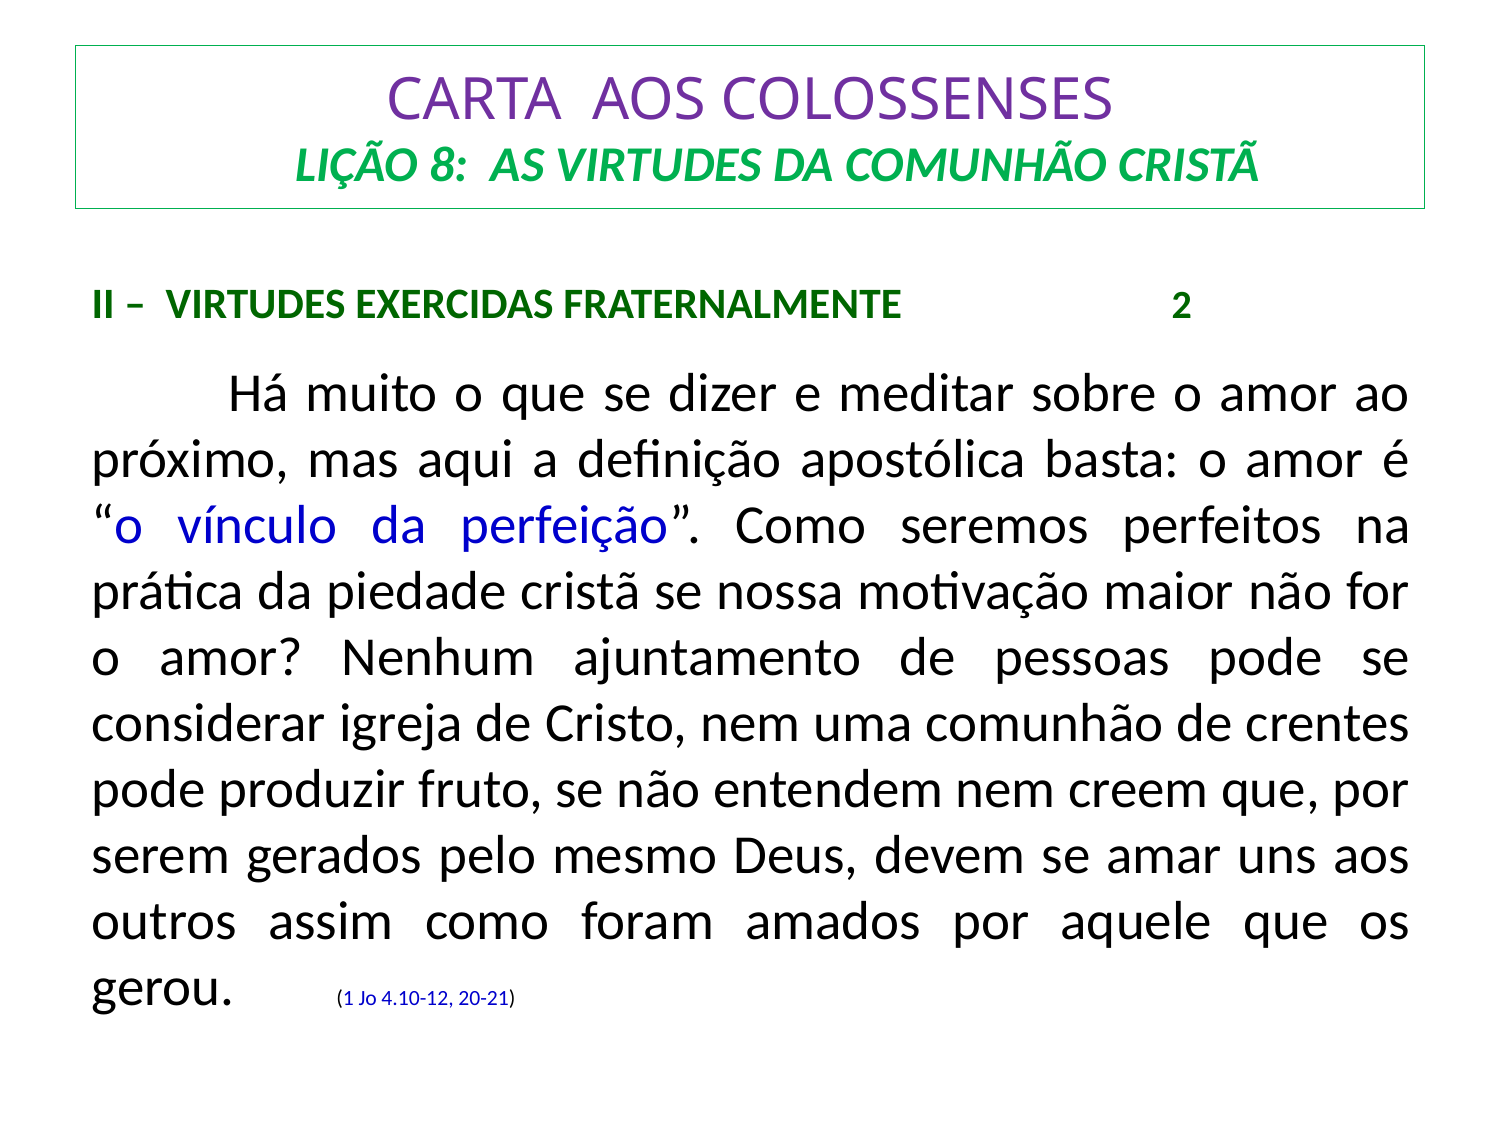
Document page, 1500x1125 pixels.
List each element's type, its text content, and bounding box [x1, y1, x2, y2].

title CARTA AOS COLOSSENSES LIÇÃO 8: AS VIRTUDES DA COMUNHÃO CRISTÃ [75, 45, 1425, 209]
list II – VIRTUDES EXERCIDAS FRATERNALMENTE 2 Há muito o que se dizer e meditar sobre o amor ao próximo, mas aqui a definição apostólica basta: o amor é “o vínculo da perfeição”. Como seremos perfeitos na prática da piedade cristã se nossa motivação maior não for o amor? Nenhum ajuntamento de pessoas pode se considerar igreja de Cristo, nem uma comunhão de crentes pode produzir fruto, se não entendem nem creem que, por serem gerados pelo mesmo Deus, devem se amar uns aos outros assim como foram amados por aquele que os gerou. (1 Jo 4.10-12, 20-21) [76, 267, 1427, 1029]
